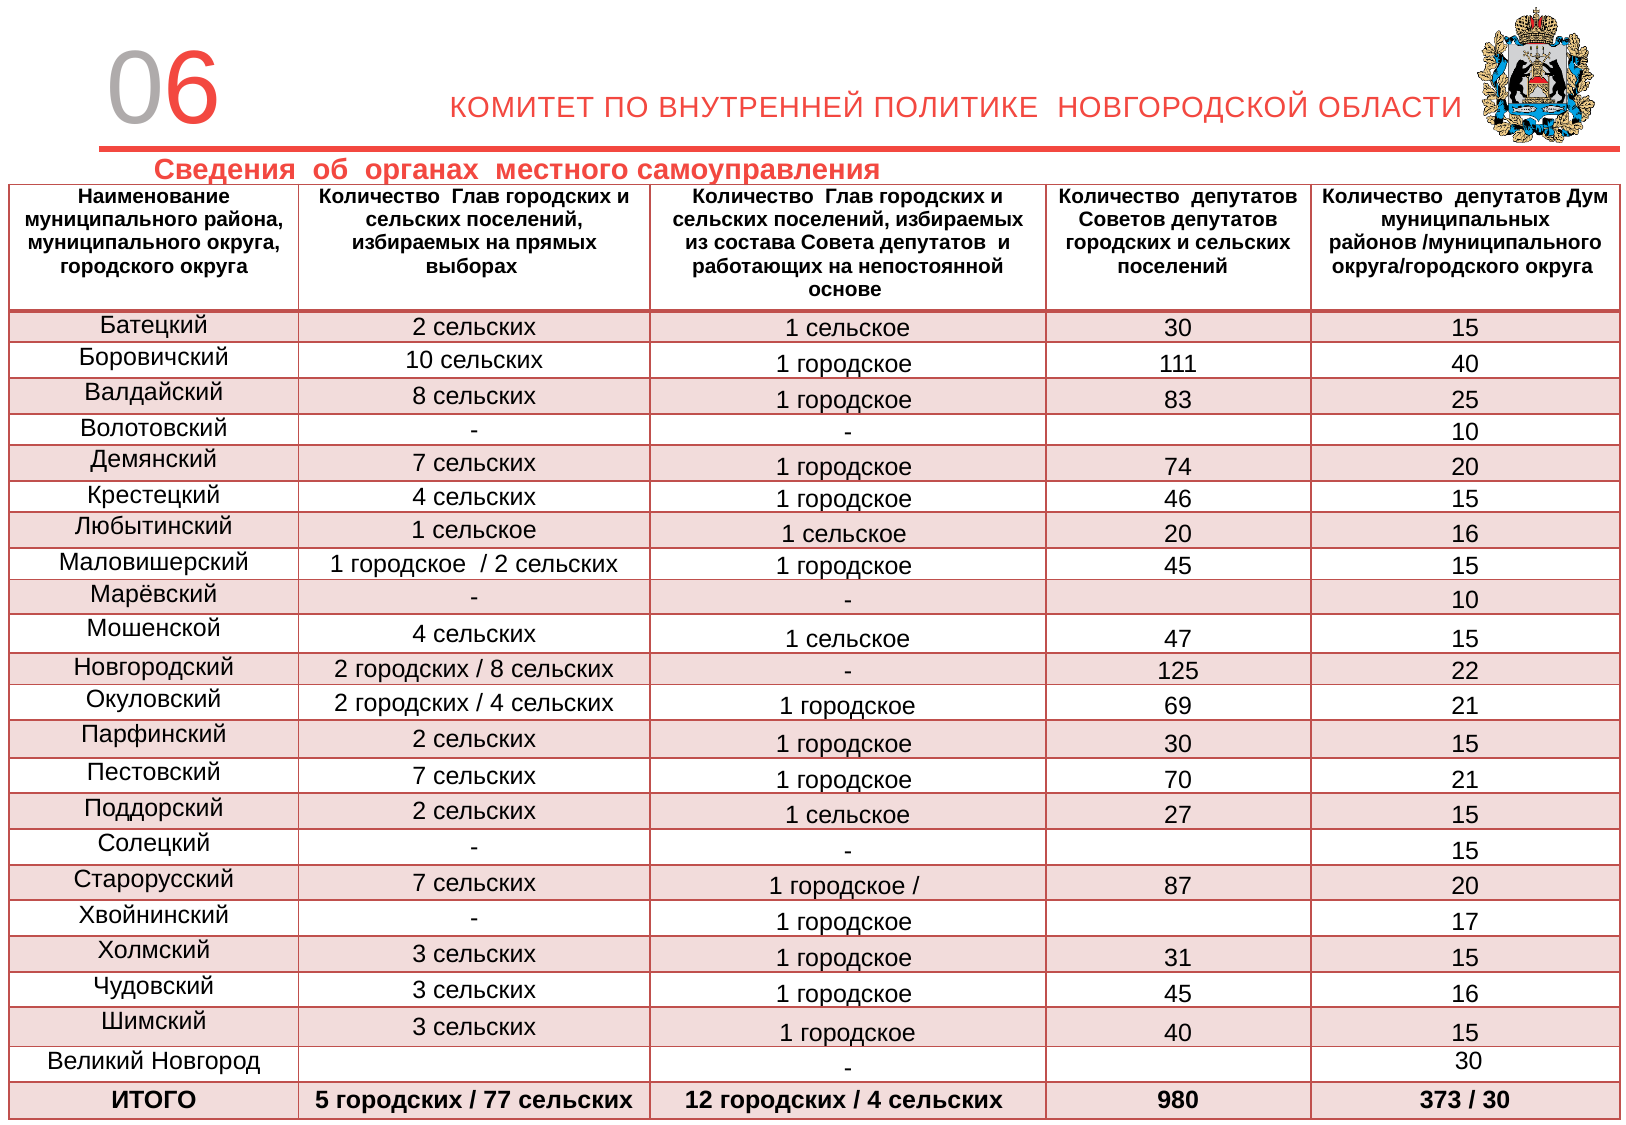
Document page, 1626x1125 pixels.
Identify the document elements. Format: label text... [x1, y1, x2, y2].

table_cell 5 городских / 77 сельских [299, 1083, 649, 1118]
table_cell 2 сельских [299, 721, 649, 757]
table_cell 1 городское [651, 549, 1045, 579]
table_cell 1 городское [651, 1008, 1045, 1046]
table_cell 1 сельское [299, 513, 649, 547]
table_cell Мошенской [10, 615, 298, 652]
table_cell 1 сельское [651, 615, 1045, 652]
table_cell 2 сельских [299, 794, 649, 828]
table_cell 31 [1047, 937, 1310, 971]
table_cell [1047, 580, 1310, 613]
table_cell 1 городское [651, 446, 1045, 480]
table_cell 21 [1312, 759, 1619, 792]
table_cell 8 сельских [299, 379, 649, 413]
table_cell 1 городское [651, 901, 1045, 935]
table_cell [1047, 901, 1310, 935]
table_cell 83 [1047, 379, 1310, 413]
table_cell 2 сельских [299, 313, 649, 341]
table_cell 25 [1312, 379, 1619, 413]
table_cell 1 городское [651, 721, 1045, 757]
table_cell 16 [1312, 973, 1619, 1006]
table_cell Солецкий [10, 830, 298, 864]
table_cell Шимский [10, 1008, 298, 1046]
table_cell Хвойнинский [10, 901, 298, 935]
table_cell 15 [1312, 615, 1619, 652]
table_cell 17 [1312, 901, 1619, 935]
table_cell Маловишерский [10, 549, 298, 579]
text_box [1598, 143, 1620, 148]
table_cell [1047, 415, 1310, 444]
table_cell 15 [1312, 794, 1619, 828]
table_header Наименование муниципального района, муниципального округа, городского округа [10, 185, 298, 309]
table_cell 7 сельских [299, 759, 649, 792]
table_cell 20 [1312, 866, 1619, 899]
table_cell - [299, 830, 649, 864]
table_cell 70 [1047, 759, 1310, 792]
table_cell 30 [1047, 313, 1310, 341]
table_cell Валдайский [10, 379, 298, 413]
table_cell Окуловский [10, 685, 298, 719]
table_cell 4 сельских [299, 615, 649, 652]
table_cell 30 [1047, 721, 1310, 757]
table_cell Батецкий [10, 313, 298, 341]
table_cell 46 [1047, 482, 1310, 511]
table_cell Демянский [10, 446, 298, 480]
table_cell Крестецкий [10, 482, 298, 511]
table_cell 10 [1312, 580, 1619, 613]
table_cell 21 [1312, 685, 1619, 719]
text_box Сведения об органах местного самоуправления [139, 156, 1620, 184]
table_cell Холмский [10, 937, 298, 971]
table_cell 3 сельских [299, 937, 649, 971]
table_cell - [299, 901, 649, 935]
table_header Количество Глав городских и сельских поселений, избираемых из состава Совета депутатов и работающих на непостоянной основе [651, 185, 1045, 309]
table_cell 1 городское / [651, 866, 1045, 899]
table_cell 1 сельское [651, 513, 1045, 547]
table_cell Чудовский [10, 973, 298, 1006]
table_cell 1 сельское [651, 794, 1045, 828]
table_cell 30 [1312, 1047, 1619, 1081]
table_cell Боровичский [10, 343, 298, 377]
table_cell - [651, 654, 1045, 684]
table_cell 20 [1312, 446, 1619, 480]
table_cell 12 городских / 4 сельских [651, 1083, 1045, 1118]
table_cell Поддорский [10, 794, 298, 828]
table_cell Марёвский [10, 580, 298, 613]
table_cell 7 сельских [299, 446, 649, 480]
table_header Количество Глав городских и сельских поселений, избираемых на прямых выборах [299, 185, 649, 309]
table_cell 45 [1047, 549, 1310, 579]
table_cell 1 городское [651, 379, 1045, 413]
table_cell 2 городских / 8 сельских [299, 654, 649, 684]
table_cell - [651, 580, 1045, 613]
table_cell 1 городское [651, 937, 1045, 971]
table_cell 1 городское [651, 973, 1045, 1006]
table_cell Пестовский [10, 759, 298, 792]
table_header Количество депутатов Советов депутатов городских и сельских поселений [1047, 185, 1310, 309]
table_cell 7 сельских [299, 866, 649, 899]
table_cell 40 [1312, 343, 1619, 377]
table_cell 45 [1047, 973, 1310, 1006]
table_cell Старорусский [10, 866, 298, 899]
table_cell 15 [1312, 1008, 1619, 1046]
table_cell Любытинский [10, 513, 298, 547]
table_cell 111 [1047, 343, 1310, 377]
table_cell [1047, 1047, 1310, 1081]
table_cell Великий Новгород [10, 1047, 298, 1081]
table_cell - [651, 415, 1045, 444]
table_cell 15 [1312, 482, 1619, 511]
table_cell 3 сельских [299, 1008, 649, 1046]
table_cell 1 городское / 2 сельских [299, 549, 649, 579]
table_cell 1 городское [651, 685, 1045, 719]
table_cell 16 [1312, 513, 1619, 547]
table_cell 15 [1312, 313, 1619, 341]
table_cell 69 [1047, 685, 1310, 719]
table_cell 4 сельских [299, 482, 649, 511]
table_cell - [651, 830, 1045, 864]
table_cell - [651, 1047, 1045, 1081]
table_cell 1 городское [651, 482, 1045, 511]
table_cell 3 сельских [299, 973, 649, 1006]
table_cell Новгородский [10, 654, 298, 684]
table_cell 15 [1312, 830, 1619, 864]
table_cell Парфинский [10, 721, 298, 757]
table_cell 47 [1047, 615, 1310, 652]
table_cell 2 городских / 4 сельских [299, 685, 649, 719]
table_cell - [299, 415, 649, 444]
table_cell 74 [1047, 446, 1310, 480]
table_cell [1047, 830, 1310, 864]
table_cell 980 [1047, 1083, 1310, 1118]
table_cell 1 сельское [651, 313, 1045, 341]
table_cell 1 городское [651, 759, 1045, 792]
table_cell 22 [1312, 654, 1619, 684]
table_cell 10 [1312, 415, 1619, 444]
table_cell ИТОГО [10, 1083, 298, 1118]
picture [1477, 7, 1595, 143]
table_cell 15 [1312, 937, 1619, 971]
table_cell 20 [1047, 513, 1310, 547]
table_cell 40 [1047, 1008, 1310, 1046]
table_cell 15 [1312, 721, 1619, 757]
table_cell [299, 1047, 649, 1081]
text_box Сведения об органах местного самоуправления [139, 143, 1473, 148]
table_cell 27 [1047, 794, 1310, 828]
table_cell 87 [1047, 866, 1310, 899]
table_header Количество депутатов Дум муниципальных районов /муниципального округа/городского округа [1312, 185, 1619, 309]
table_cell - [299, 580, 649, 613]
table_cell 15 [1312, 549, 1619, 579]
table_cell 1 городское [651, 343, 1045, 377]
text_box КОМИТЕТ ПО ВНУТРЕННЕЙ ПОЛИТИКЕ НОВГОРОДСКОЙ ОБЛАСТИ [434, 84, 1472, 129]
table_cell 10 сельских [299, 343, 649, 377]
text_box 06 [103, 19, 286, 147]
table_cell 125 [1047, 654, 1310, 684]
table_cell Волотовский [10, 415, 298, 444]
table_cell 373 / 30 [1312, 1083, 1619, 1118]
